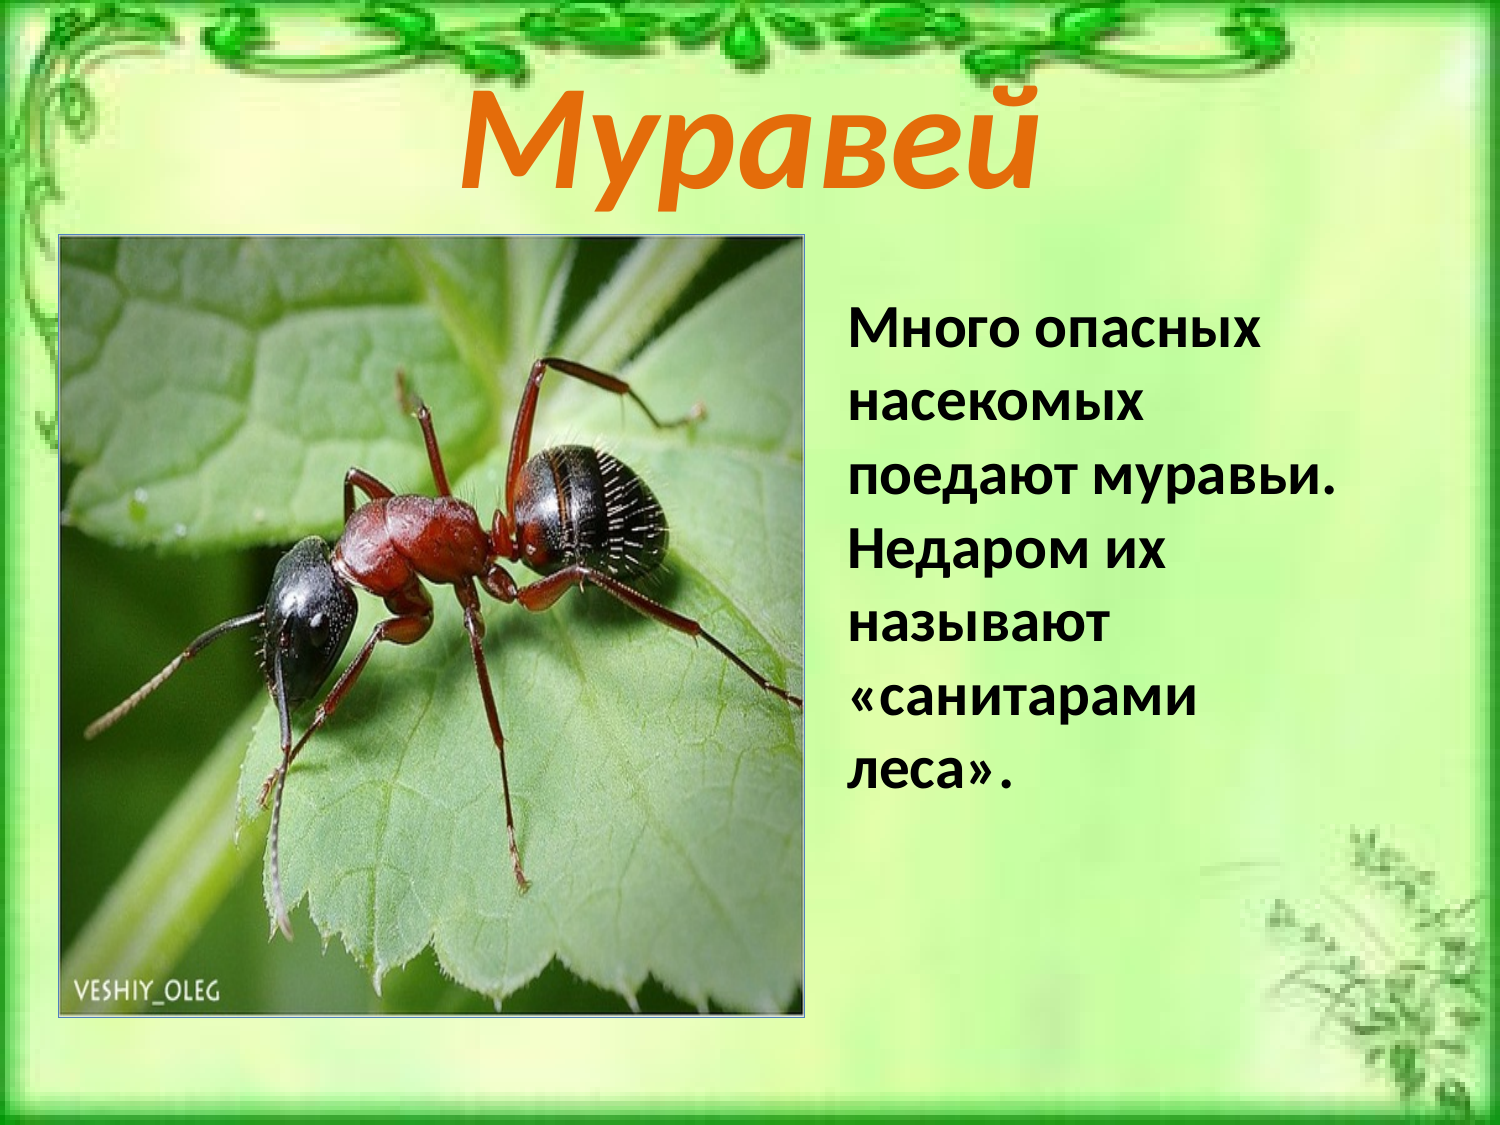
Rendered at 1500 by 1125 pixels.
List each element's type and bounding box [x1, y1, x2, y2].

picture [58, 234, 806, 1018]
list [0, 0, 1500, 1125]
